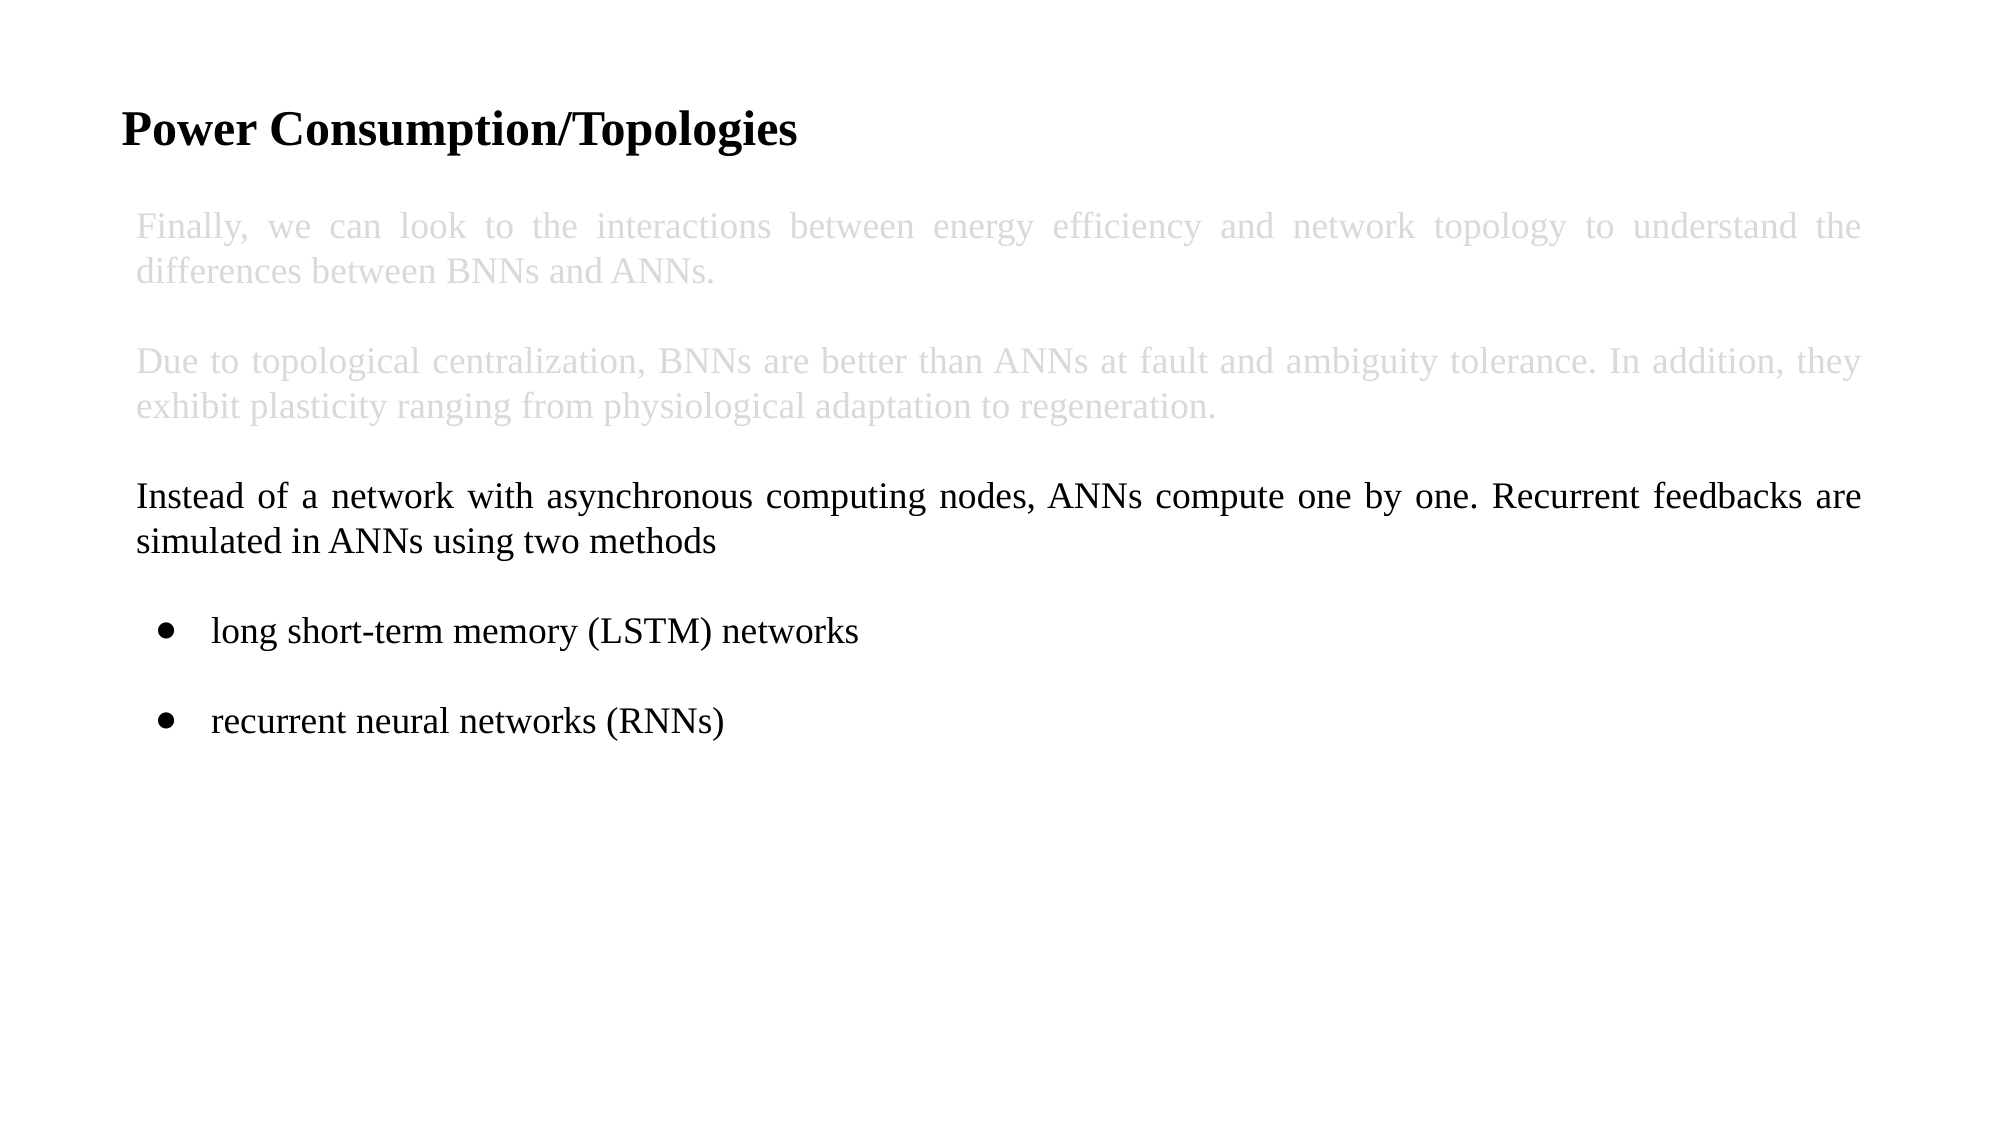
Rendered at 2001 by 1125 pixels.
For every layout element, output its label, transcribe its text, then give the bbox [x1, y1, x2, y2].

text_box Power Consumption/Topologies [106, 87, 830, 184]
text_box Finally, we can look to the interactions between energy efficiency and network topology to understand the differences between BNNs and ANNs. Due to topological centralization, BNNs are better than ANNs at fault and ambiguity tolerance. In addition, they exhibit plasticity ranging from physiological adaptation to regeneration. Instead of a network with asynchronous computing nodes, ANNs compute one by one. Recurrent feedbacks are simulated in ANNs using two methods long short-term memory (LSTM) networks recurrent neural networks (RNNs) [121, 193, 1879, 1035]
